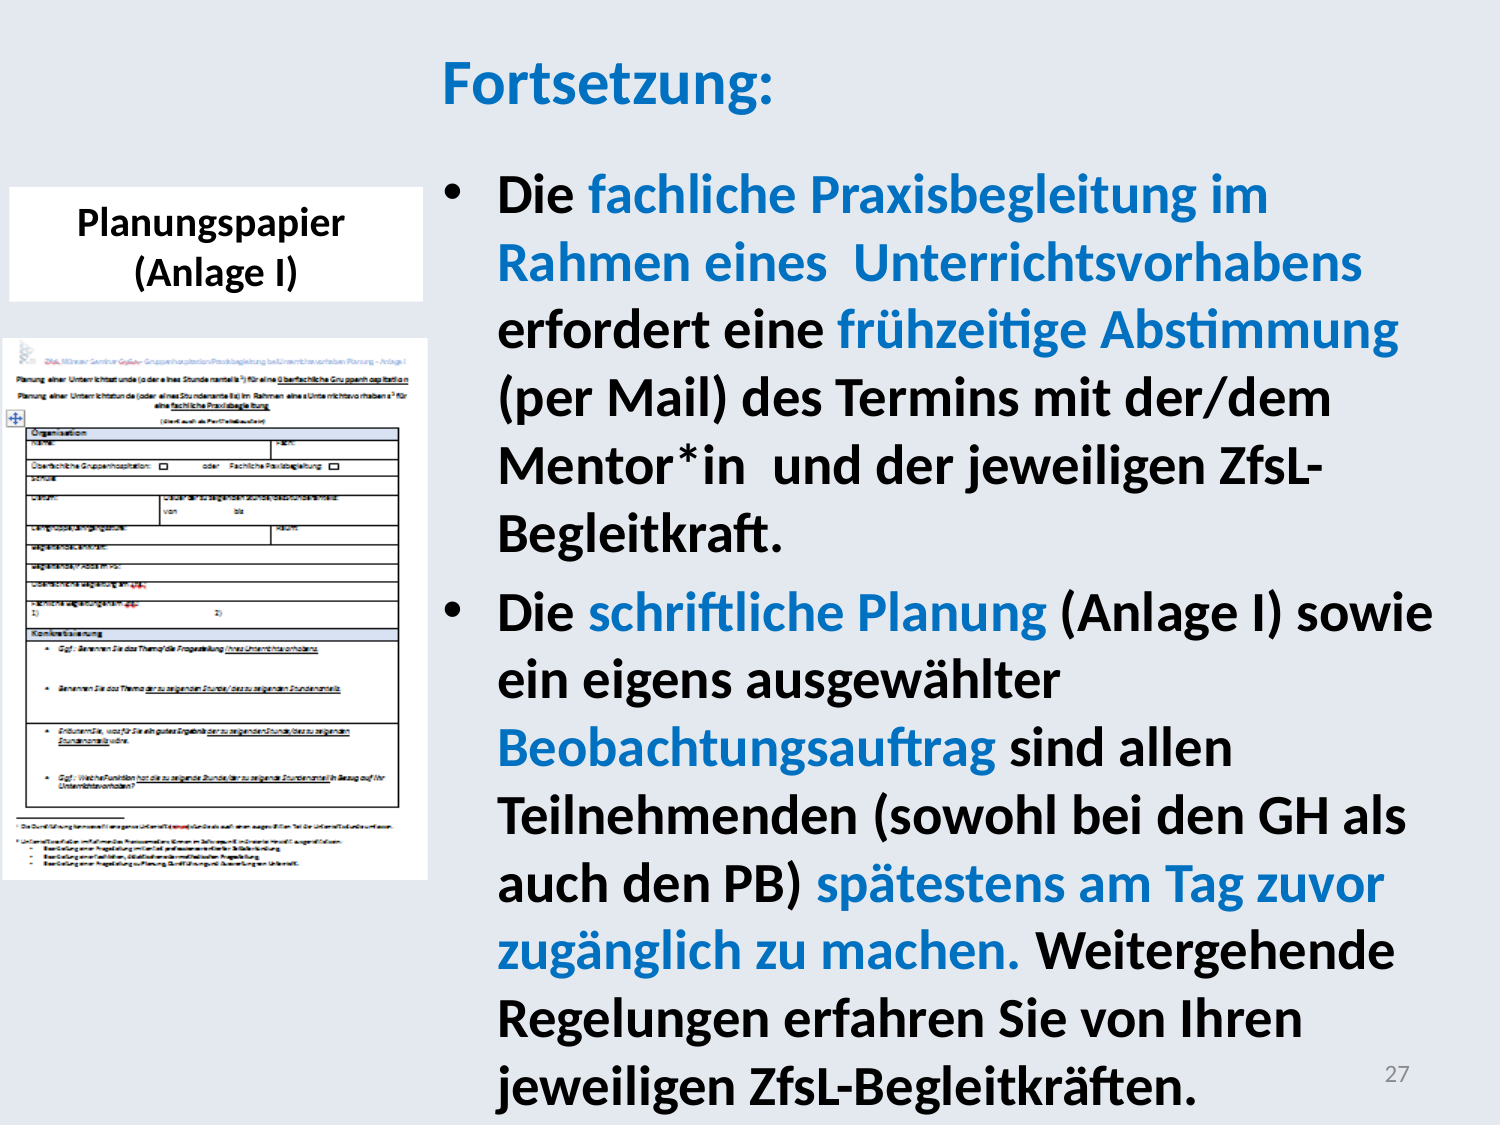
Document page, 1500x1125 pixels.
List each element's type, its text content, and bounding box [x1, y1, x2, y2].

list Fortsetzung: Die fachliche Praxisbegleitung im Rahmen eines Unterrichtsvorhabens erfordert eine frühzeitige Abstimmung (per Mail) des Termins mit der/dem Mentor*in und der jeweiligen ZfsL-Begleitkraft. Die schriftliche Planung (Anlage I) sowie ein eigens ausgewählter Beobachtungsauftrag sind allen Teilnehmenden (sowohl bei den GH als auch den PB) spätestens am Tag zuvor zugänglich zu machen. Weitergehende Regelungen erfahren Sie von Ihren jeweiligen ZfsL-Begleitkräften. [427, 0, 1491, 1125]
slide_number 27 [1074, 1042, 1425, 1103]
text_box Planungspapier (Anlage I) [9, 186, 423, 302]
picture [2, 338, 428, 881]
